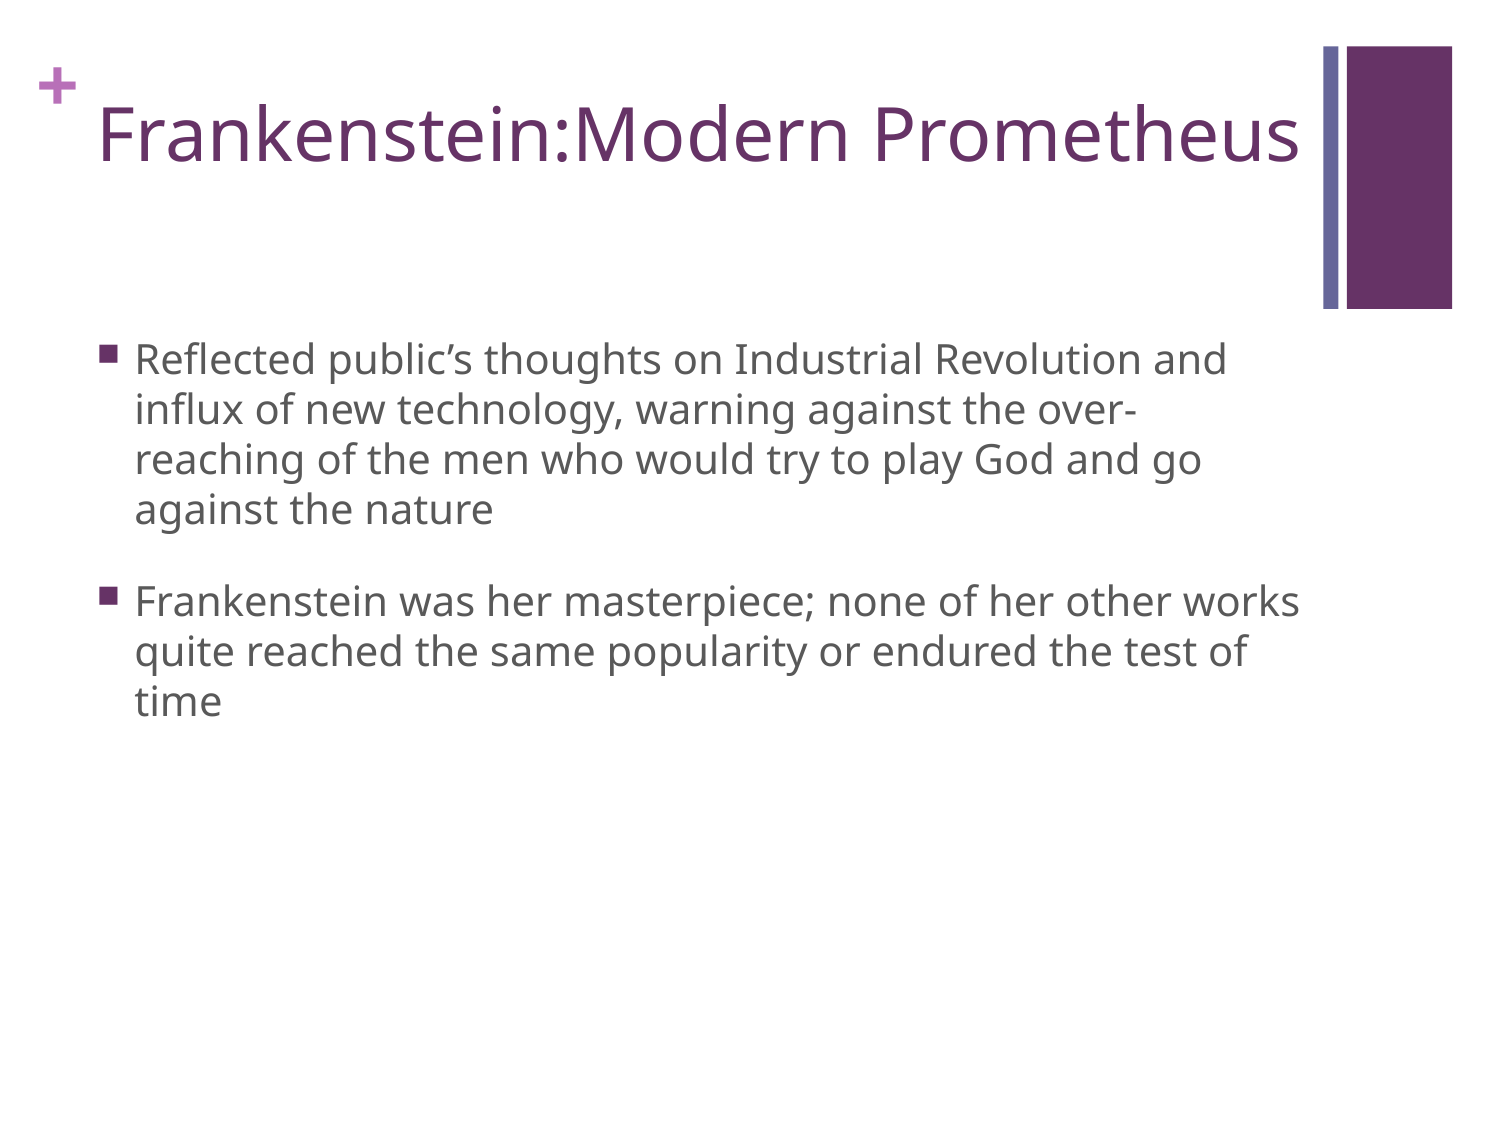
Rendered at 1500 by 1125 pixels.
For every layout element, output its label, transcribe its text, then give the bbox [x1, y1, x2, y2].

title Frankenstein:Modern Prometheus [81, 79, 1322, 263]
list Reflected public’s thoughts on Industrial Revolution and influx of new technology, warning against the over-reaching of the men who would try to play God and go against the nature Frankenstein was her masterpiece; none of her other works quite reached the same popularity or endured the test of time [81, 324, 1322, 1005]
